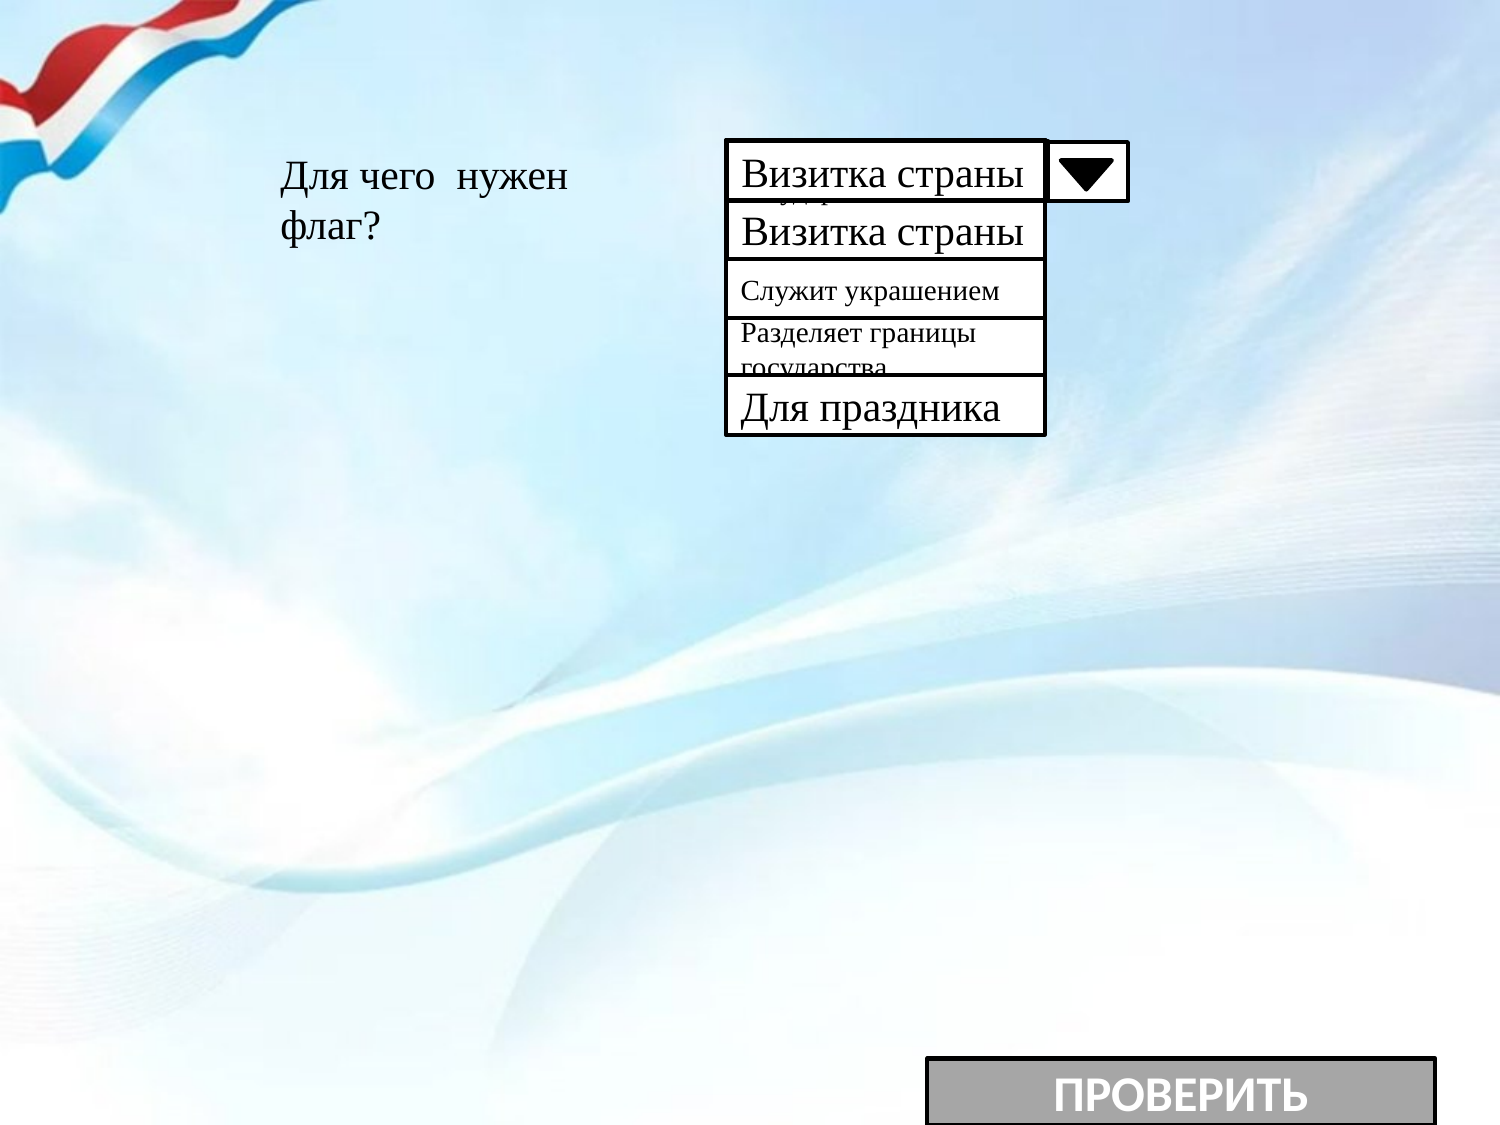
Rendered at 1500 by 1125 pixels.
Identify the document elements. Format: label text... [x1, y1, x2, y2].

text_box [1047, 141, 1129, 202]
text_box ПРОВЕРИТЬ [925, 1056, 1437, 1125]
text_box Для чего нужен флаг? [265, 140, 627, 256]
text_box Разделяет границы государства [724, 316, 1047, 373]
text_box Визитка страны [724, 138, 1047, 202]
picture [0, 0, 1500, 1125]
text_box Визитка страны [724, 202, 1047, 261]
text_box Для праздника [724, 373, 1047, 437]
text_box Служит украшением [724, 261, 1047, 316]
